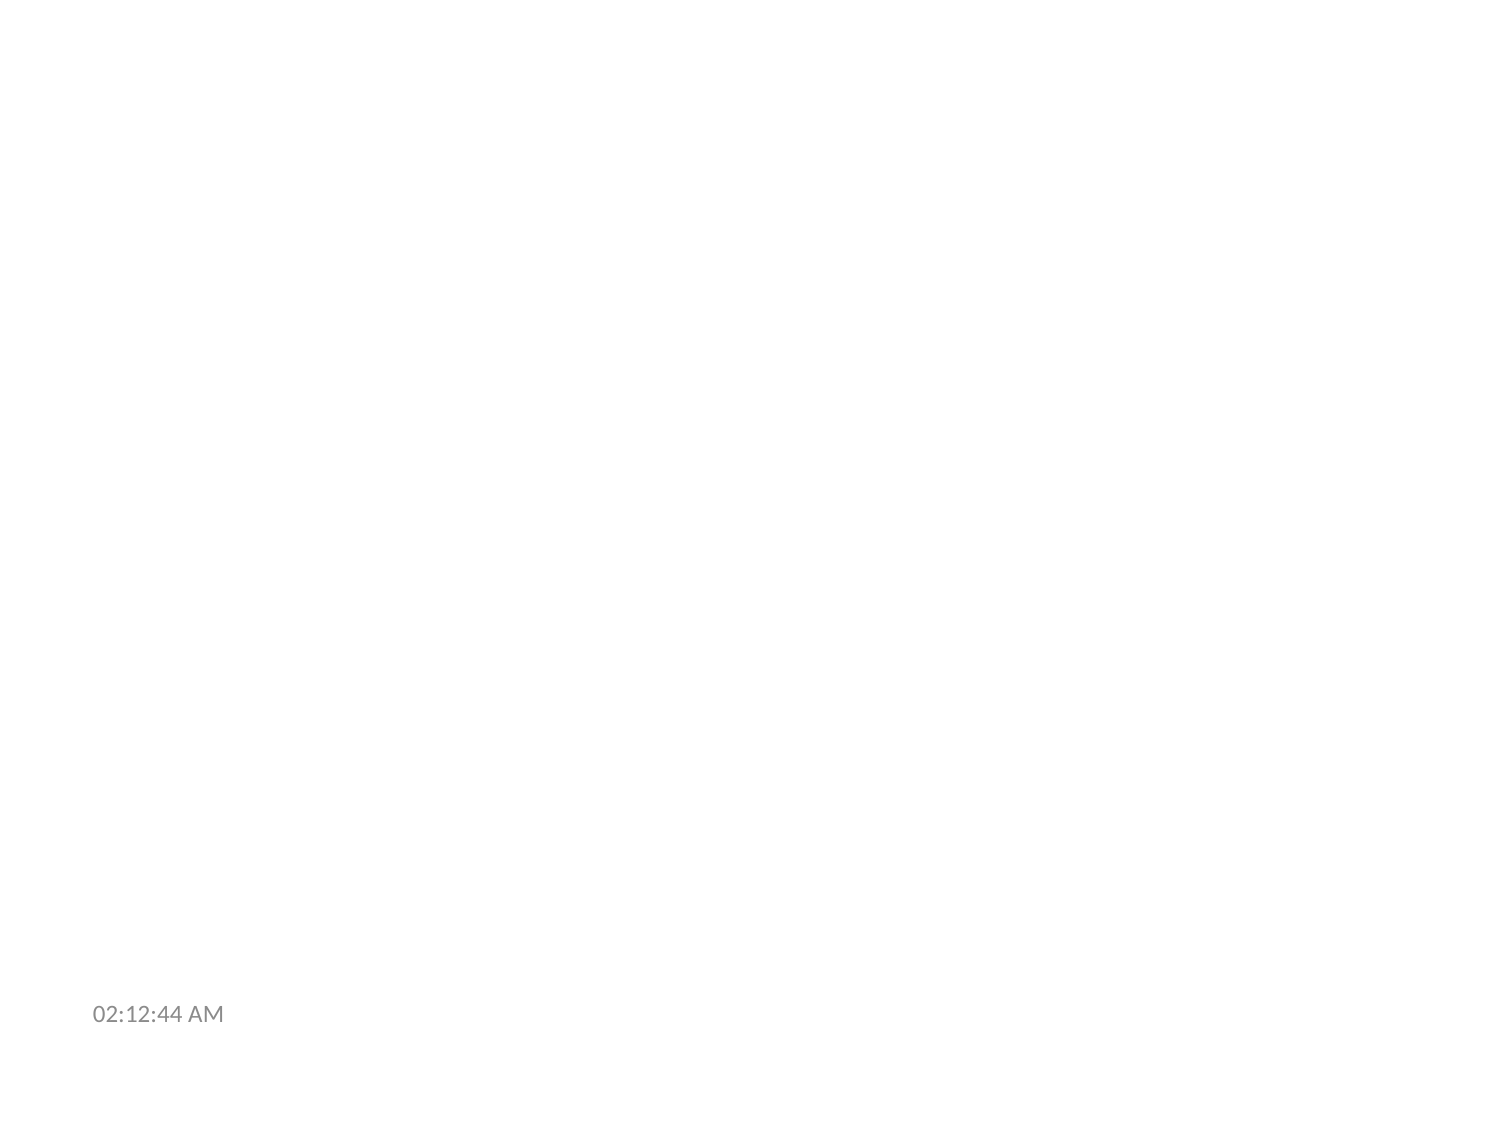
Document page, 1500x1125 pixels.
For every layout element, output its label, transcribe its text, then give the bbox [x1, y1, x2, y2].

text_box 3:35:09 PM [77, 982, 428, 1043]
